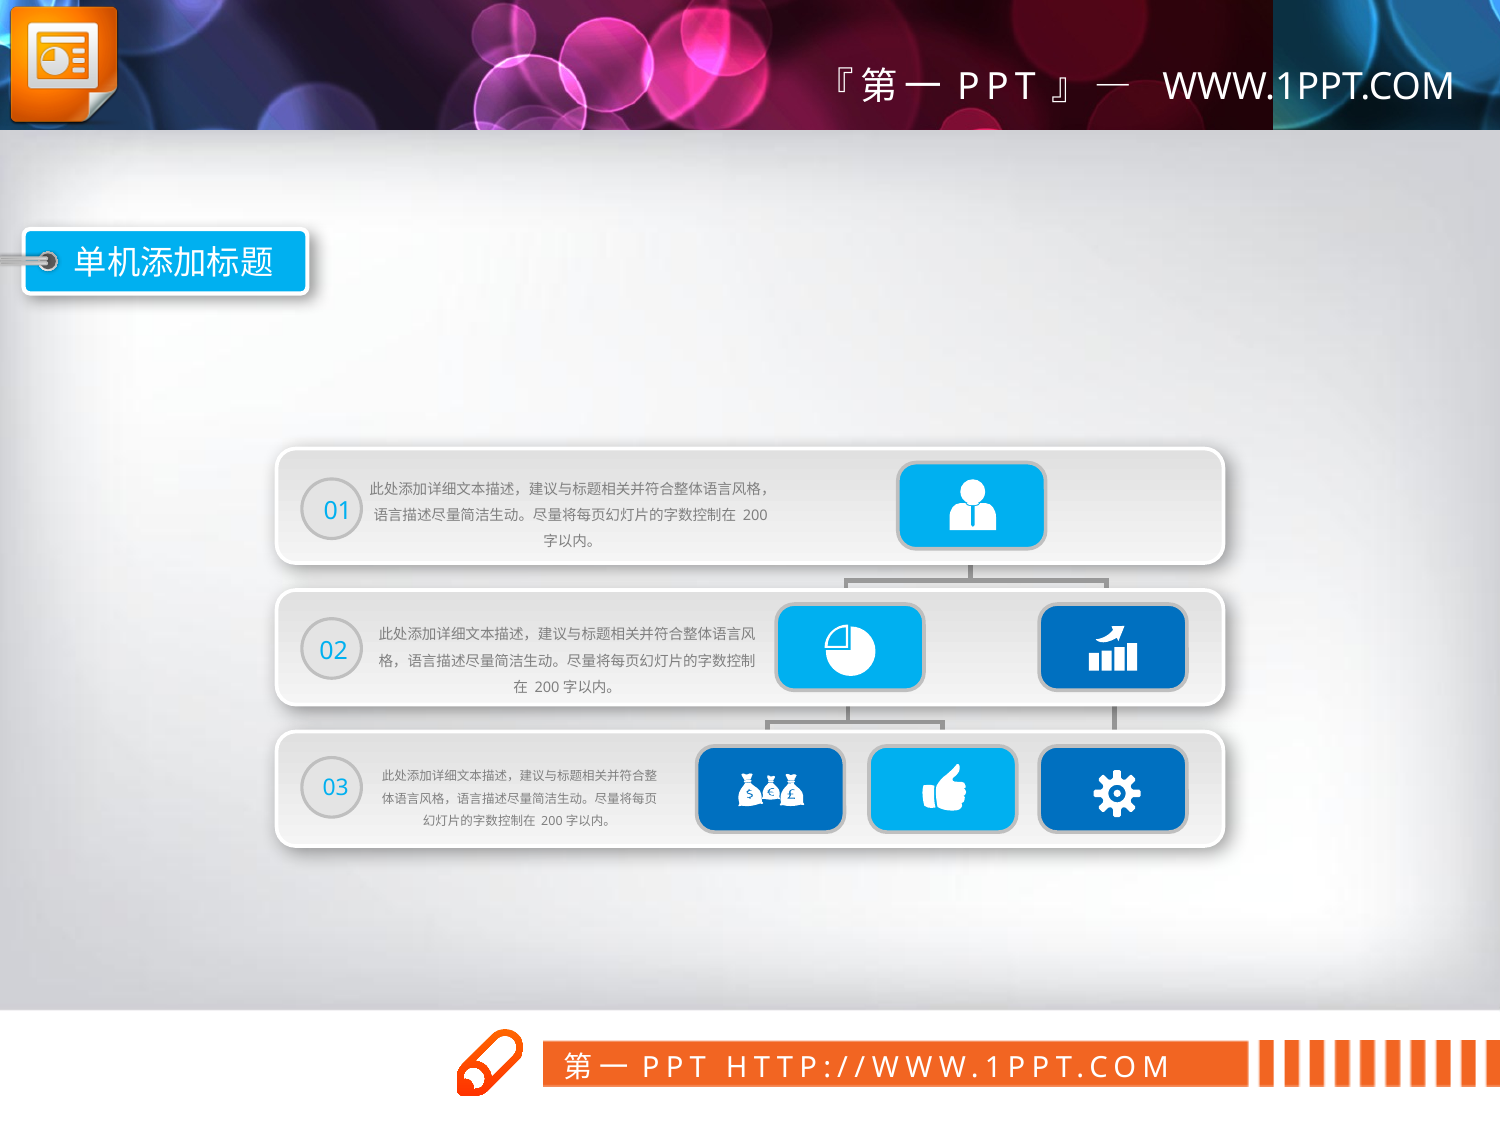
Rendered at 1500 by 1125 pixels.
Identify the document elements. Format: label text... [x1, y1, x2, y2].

text_box [868, 745, 1017, 833]
text_box [276, 590, 840, 705]
text_box [1039, 604, 1187, 691]
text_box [949, 478, 997, 531]
text_box [696, 745, 845, 833]
text_box [776, 604, 924, 688]
text_box 此处添加详细文本描述，建议与标题相关并符合整体语言风格，语言描述尽量简洁生动。尽量将每页幻灯片的字数控制在 200字以内。 [361, 609, 774, 703]
text_box [276, 448, 1224, 564]
text_box 此处添加详细文本描述，建议与标题相关并符合整体语言风格，语言描述尽量简洁生动。尽量将每页幻灯片的字数控制在 200字以内。 [361, 753, 678, 836]
text_box [23, 229, 307, 252]
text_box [735, 772, 805, 807]
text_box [1088, 625, 1138, 671]
text_box [23, 273, 307, 294]
text_box [276, 731, 1224, 847]
text_box [1039, 745, 1187, 833]
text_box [824, 624, 876, 677]
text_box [301, 478, 373, 539]
text_box 单机添加标题 [39, 233, 308, 289]
text_box [922, 764, 967, 811]
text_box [766, 690, 943, 749]
text_box [897, 462, 1046, 546]
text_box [37, 251, 58, 272]
text_box [917, 590, 1224, 705]
text_box [1093, 770, 1141, 818]
picture [0, 0, 1500, 1012]
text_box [301, 618, 364, 679]
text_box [0, 256, 48, 265]
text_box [845, 547, 1107, 608]
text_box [301, 757, 369, 818]
text_box 此处添加详细文本描述，建议与标题相关并符合整体语言风格，语言描述尽量简洁生动。尽量将每页幻灯片的字数控制在 200字以内。 [354, 463, 791, 558]
picture [543, 1040, 1500, 1087]
